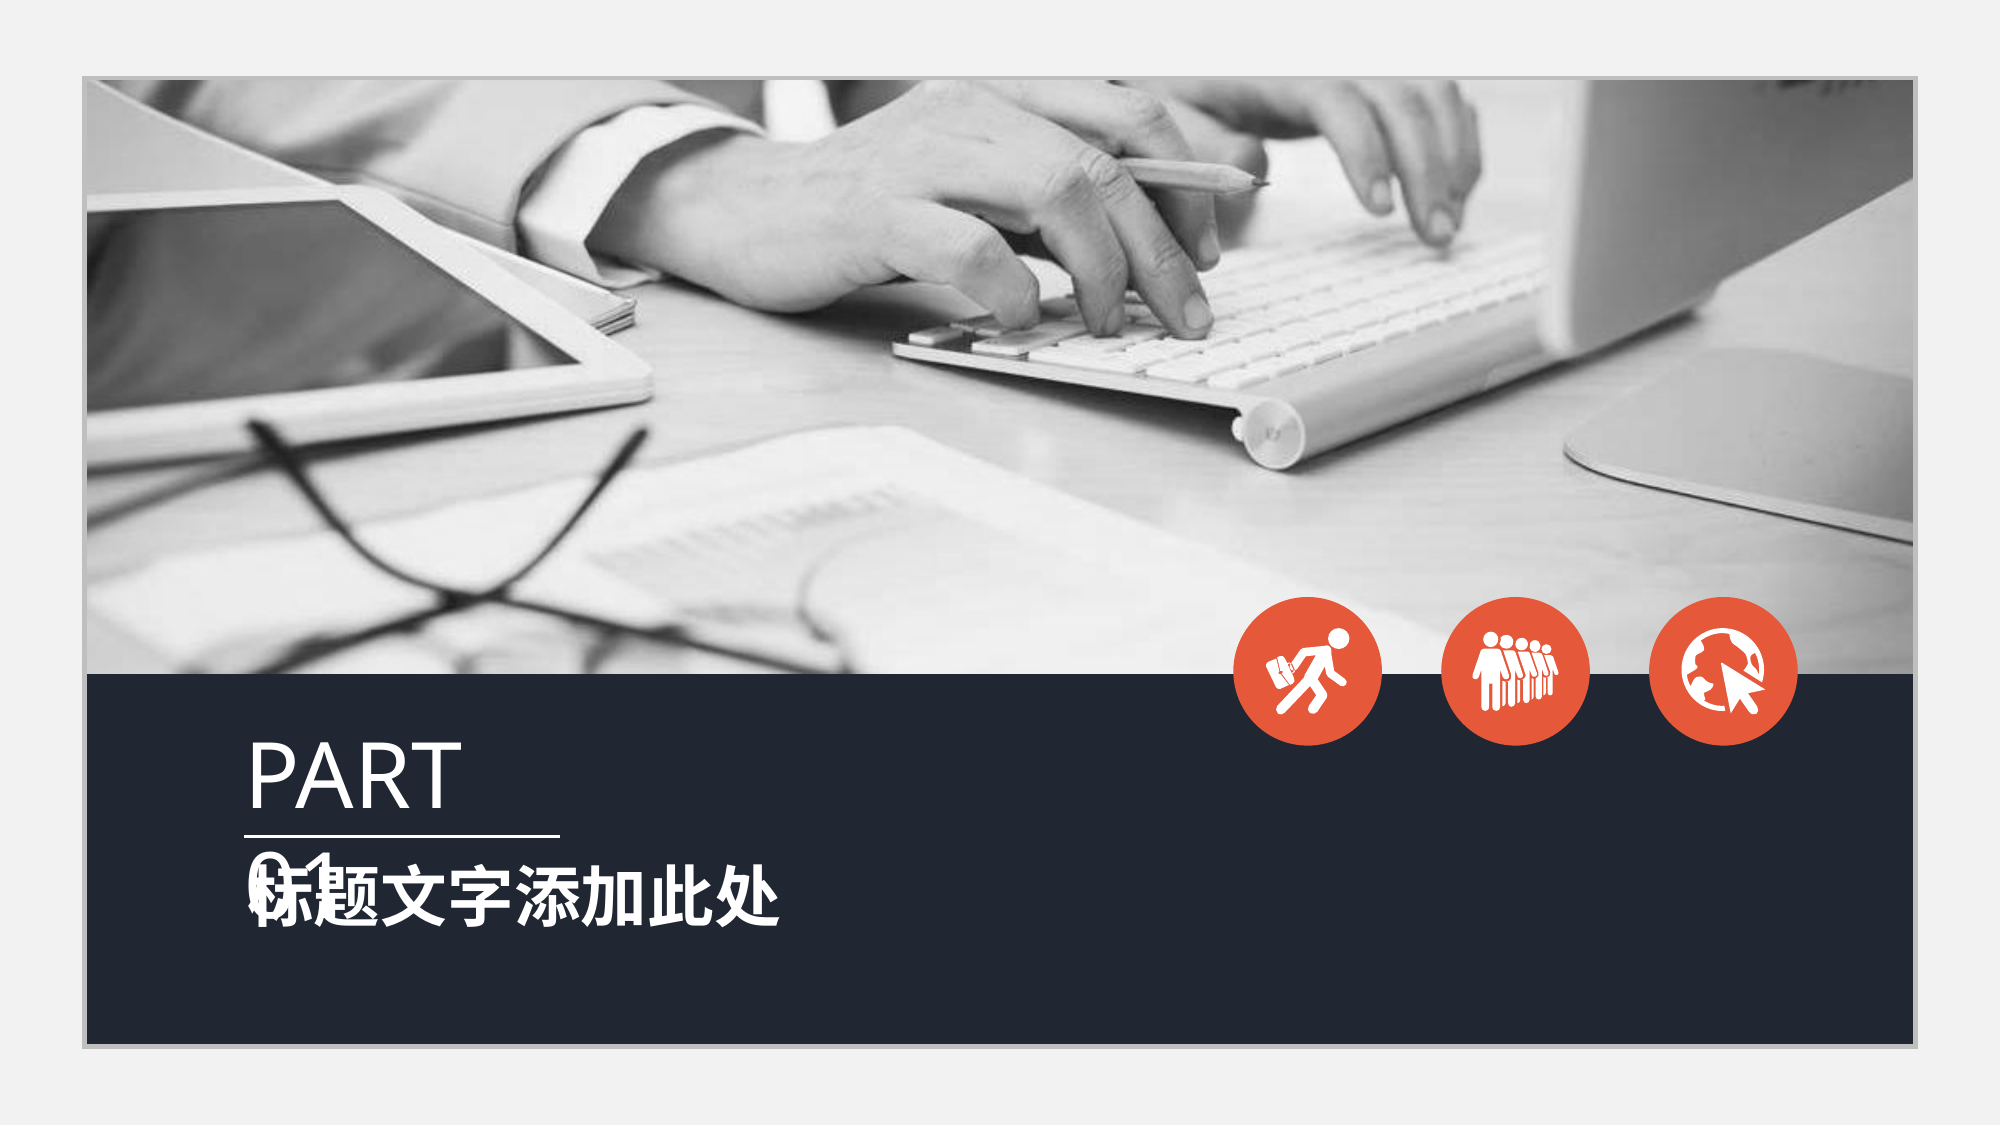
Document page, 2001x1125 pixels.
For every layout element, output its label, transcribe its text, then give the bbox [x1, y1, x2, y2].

text_box [83, 77, 1917, 1048]
picture [83, 77, 1916, 674]
text_box PART 01 [229, 709, 546, 945]
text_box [1649, 596, 1798, 746]
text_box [1233, 596, 1382, 746]
text_box 标题文字添加此处 [232, 847, 796, 942]
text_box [1441, 596, 1590, 746]
